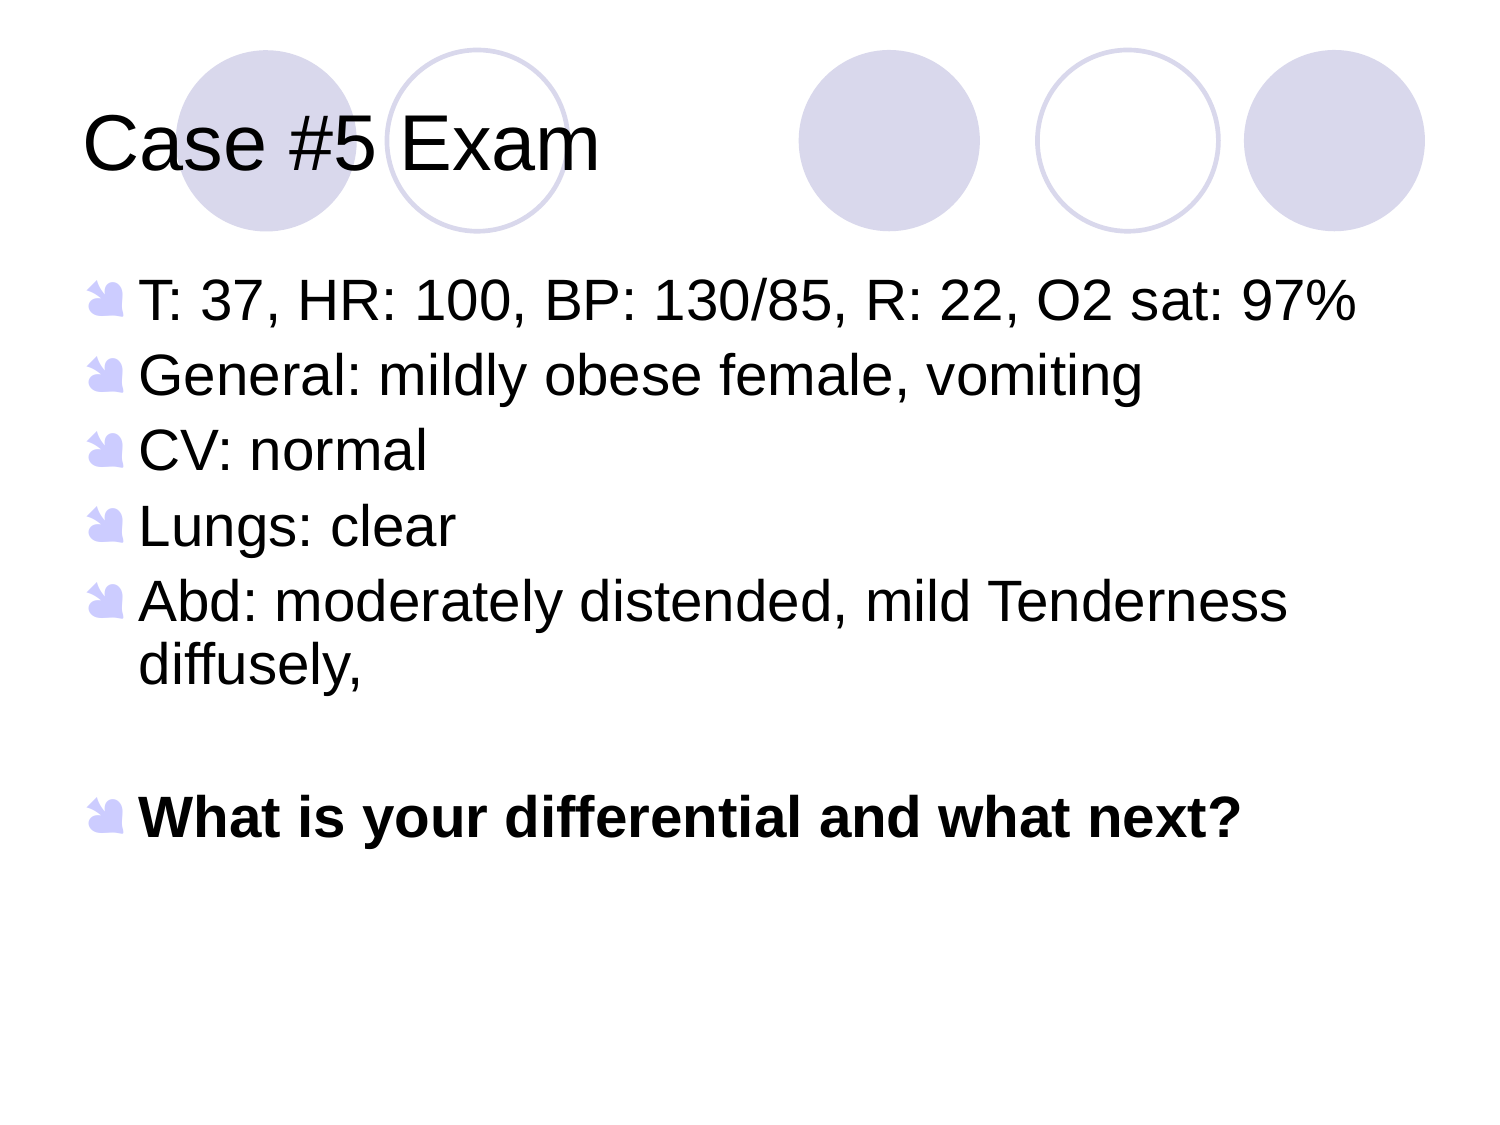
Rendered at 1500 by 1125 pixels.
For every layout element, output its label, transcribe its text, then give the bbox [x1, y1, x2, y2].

title Case #5 Exam [74, 44, 1426, 234]
list T: 37, HR: 100, BP: 130/85, R: 22, O2 sat: 97% General: mildly obese female, vomiting CV: normal Lungs: clear Abd: moderately distended, mild Tenderness diffusely, What is your differential and what next? [74, 261, 1426, 1007]
